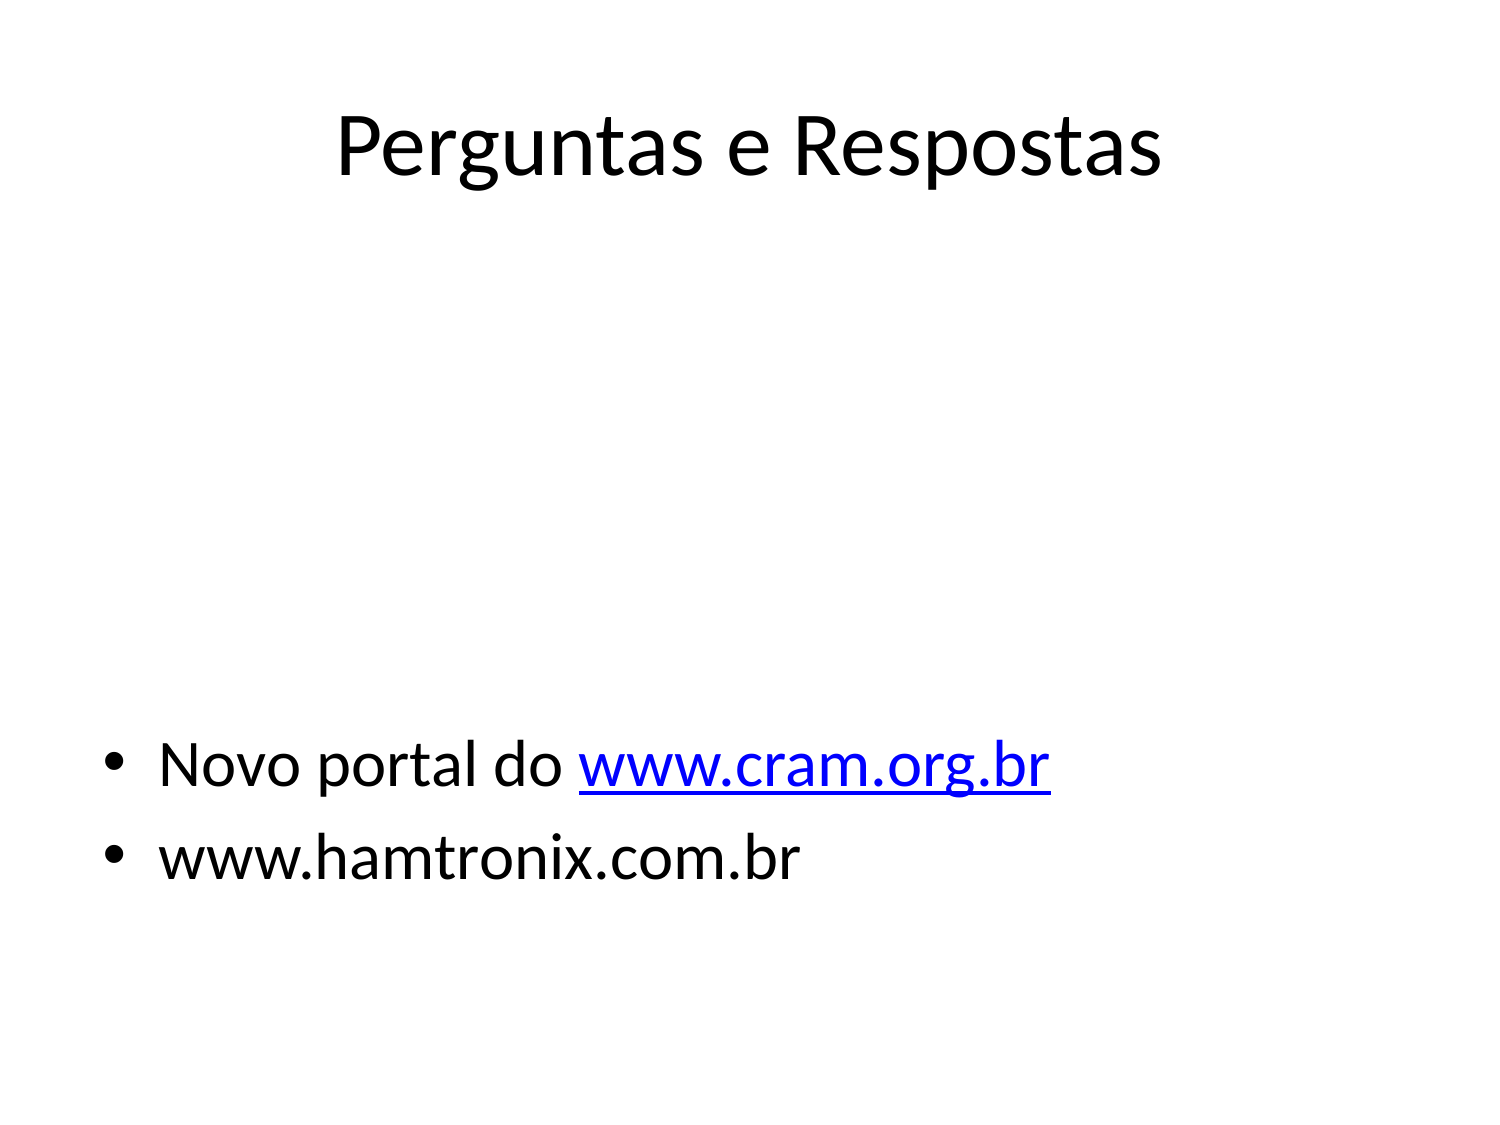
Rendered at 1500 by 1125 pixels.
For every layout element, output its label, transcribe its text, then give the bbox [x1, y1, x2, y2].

title Perguntas e Respostas [75, 45, 1425, 233]
list Novo portal do www.cram.org.br www.hamtronix.com.br [87, 712, 1438, 1038]
